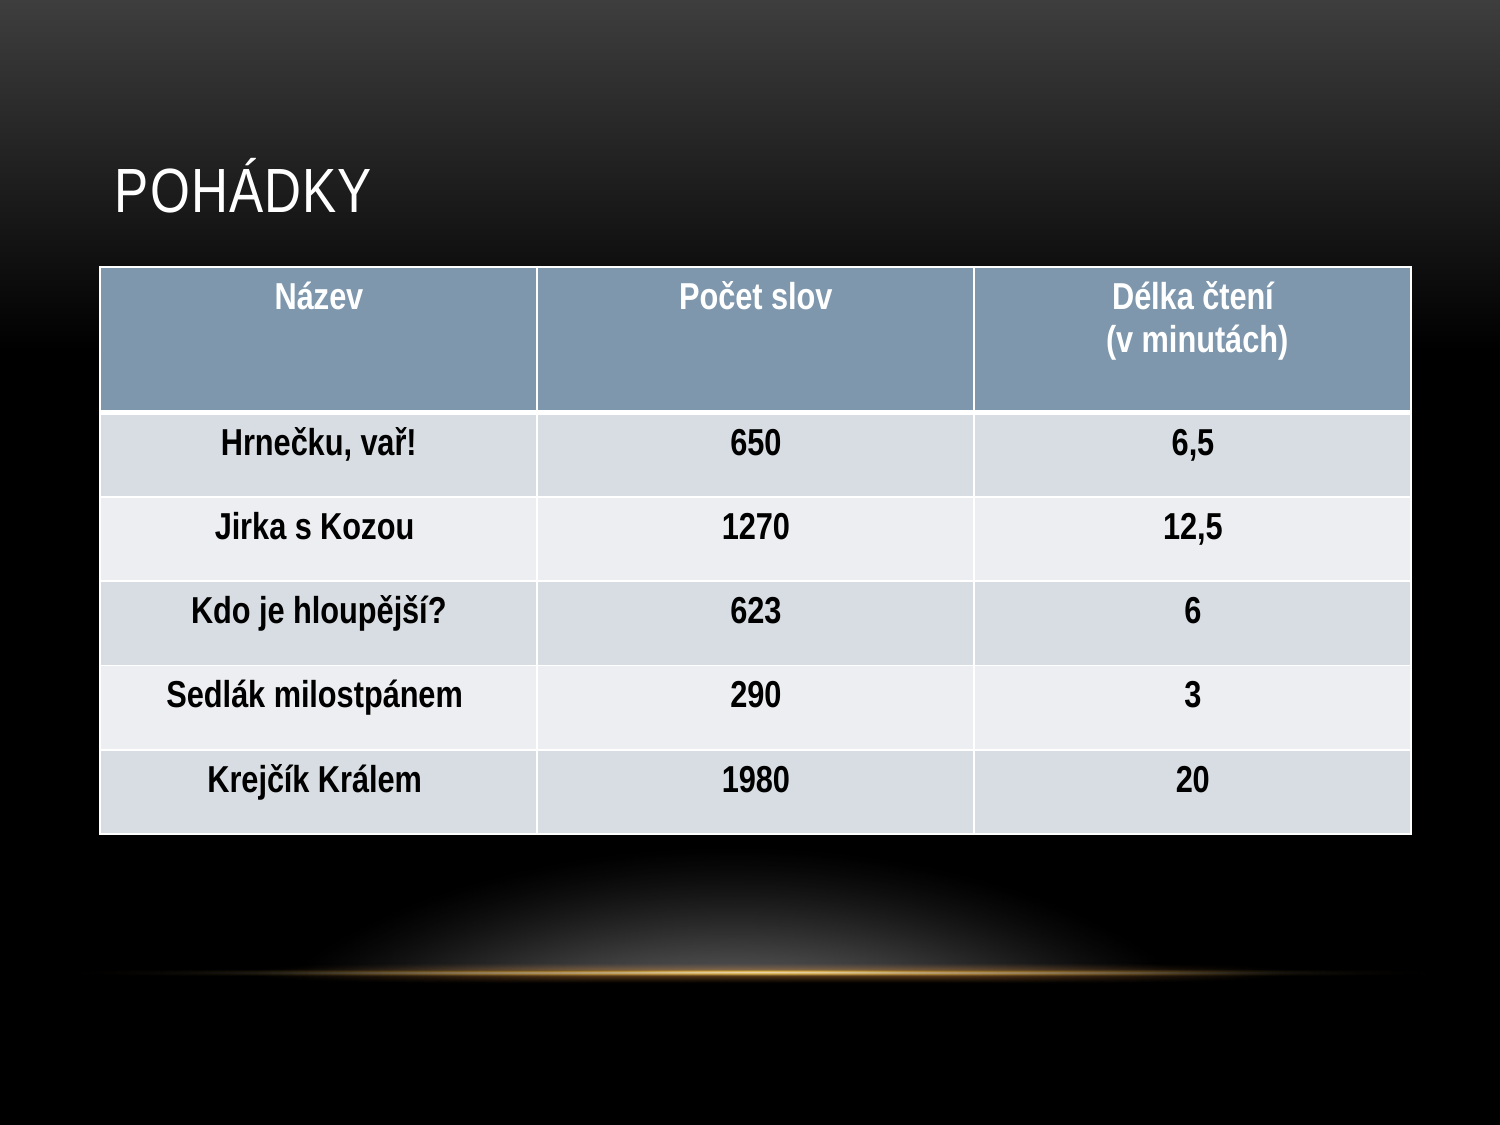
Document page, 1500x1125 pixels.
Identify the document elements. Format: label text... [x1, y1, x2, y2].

table_cell 290 [538, 666, 973, 749]
table_header Délka čtení (v minutách) [975, 268, 1410, 410]
table_cell 650 [538, 415, 973, 496]
table_cell Hrnečku, vař! [101, 415, 536, 496]
table_cell 12,5 [975, 498, 1410, 580]
table_cell 6,5 [975, 415, 1410, 496]
table_cell 1270 [538, 498, 973, 580]
table_cell 20 [975, 751, 1410, 833]
table_cell Krejčík Králem [101, 751, 536, 833]
table_header Název [101, 268, 536, 410]
table_cell Sedlák milostpánem [101, 666, 536, 749]
table_cell 1980 [538, 751, 973, 833]
table_cell 6 [975, 582, 1410, 665]
table_cell Kdo je hloupější? [101, 582, 536, 665]
table_header Počet slov [538, 268, 973, 410]
title pohádky [99, 45, 1400, 233]
table_cell Jirka s Kozou [101, 498, 536, 580]
table_cell 623 [538, 582, 973, 665]
picture [0, 0, 1500, 1125]
table_cell 3 [975, 666, 1410, 749]
